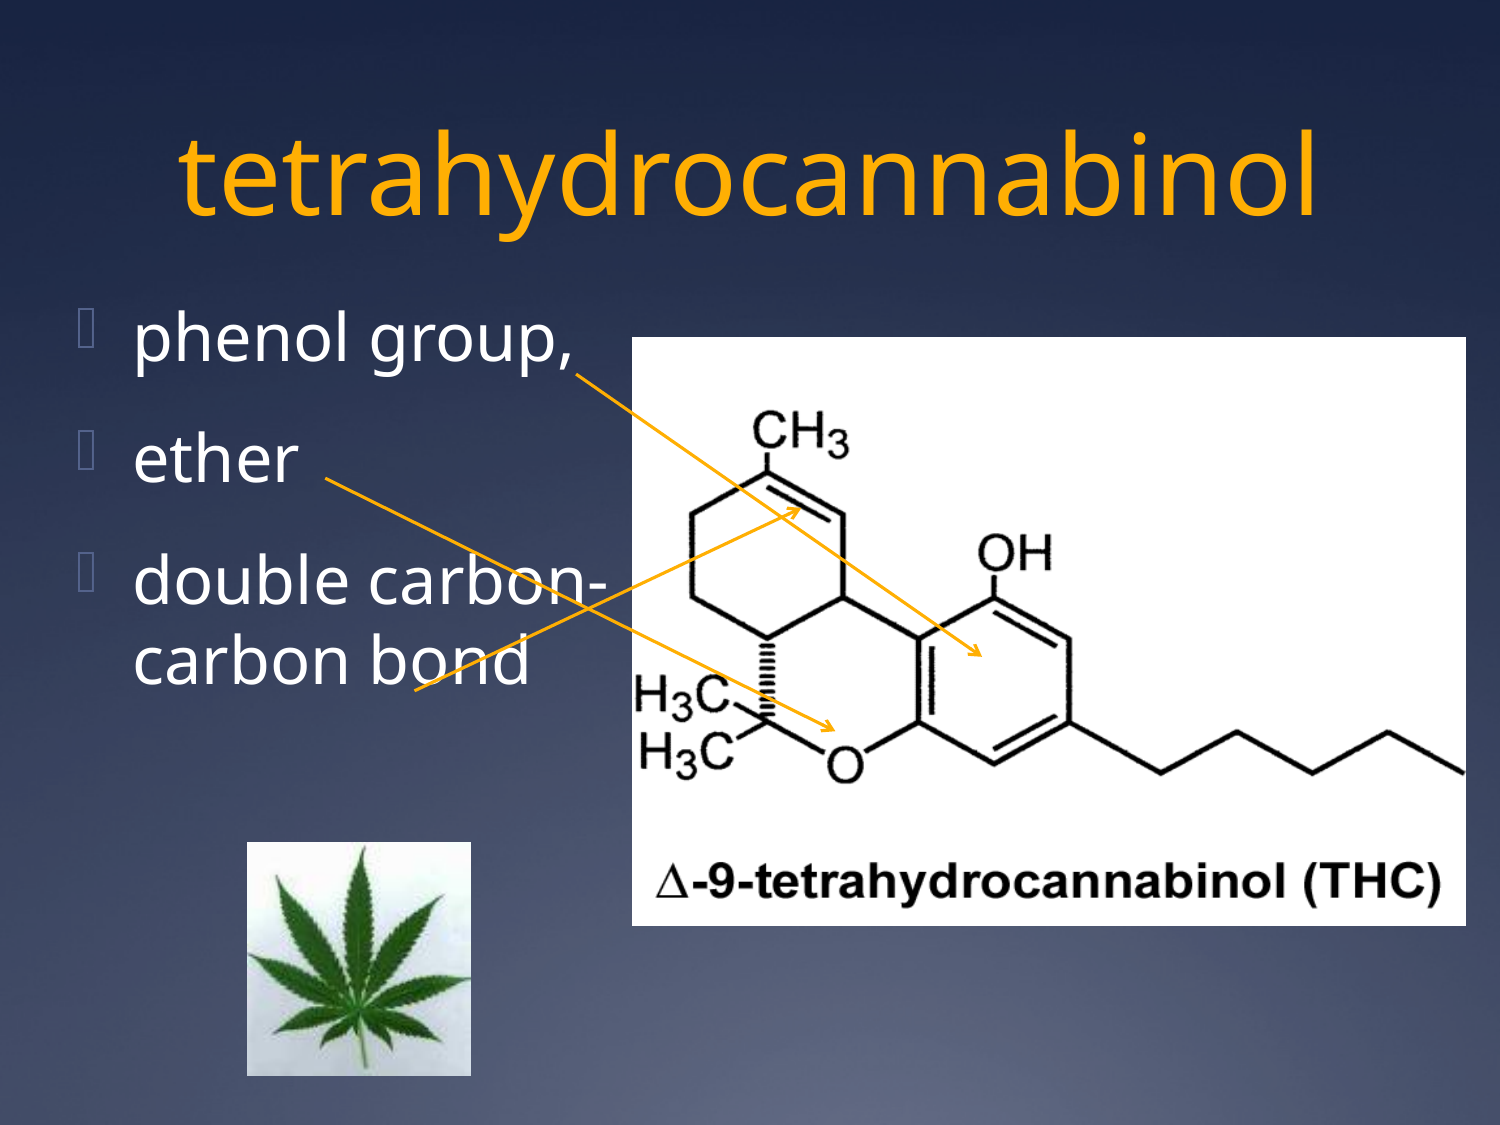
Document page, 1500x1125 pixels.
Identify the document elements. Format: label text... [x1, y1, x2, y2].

list phenol group, ether double carbon-carbon bond [61, 286, 633, 1005]
picture [246, 841, 472, 1077]
picture [631, 336, 1467, 928]
title tetrahydrocannabinol [100, 95, 1400, 225]
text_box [575, 373, 984, 658]
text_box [413, 506, 803, 692]
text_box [324, 477, 837, 733]
